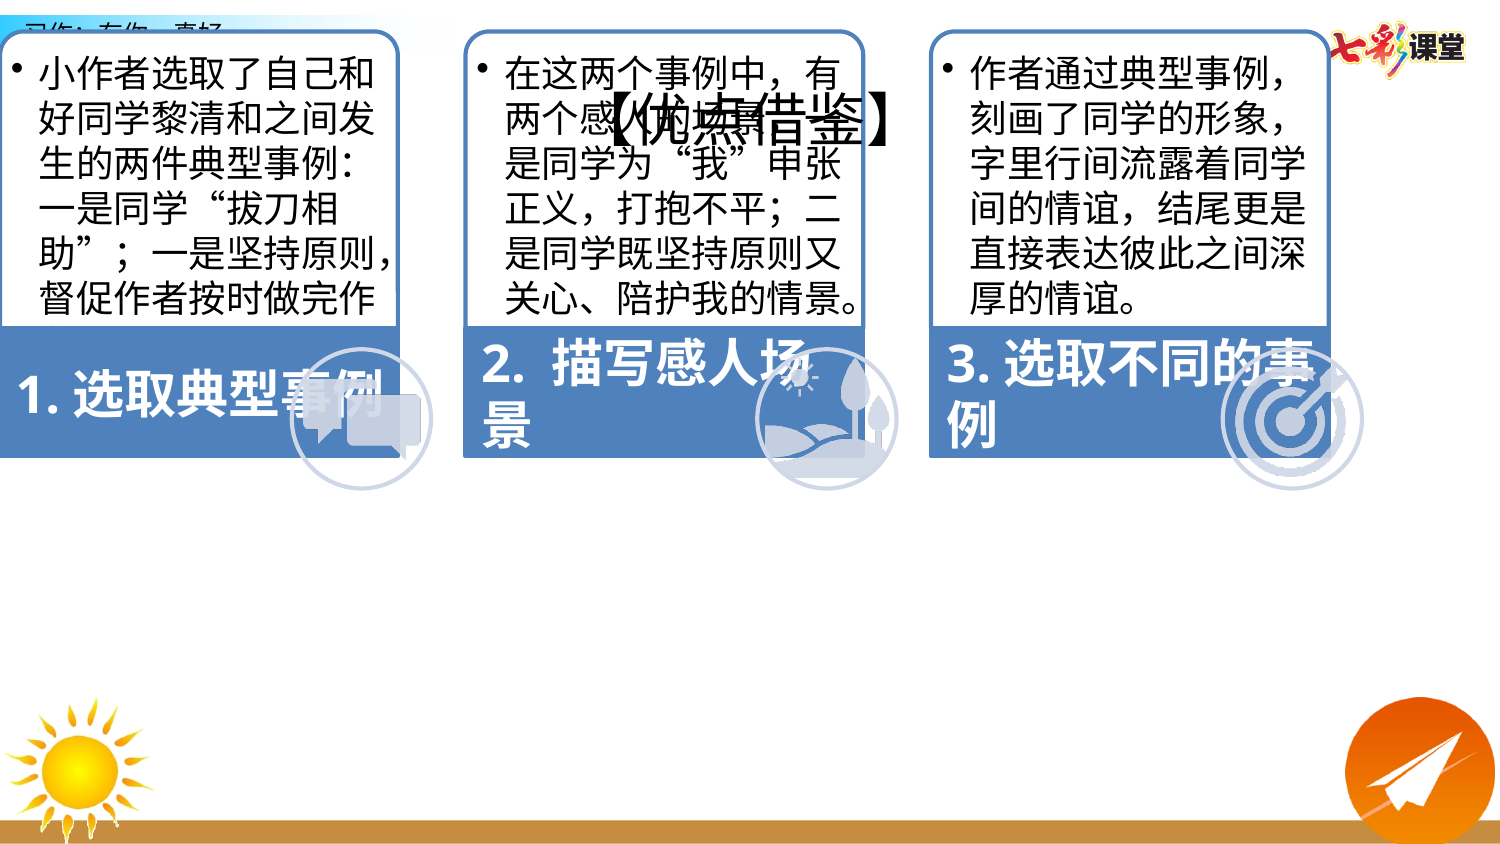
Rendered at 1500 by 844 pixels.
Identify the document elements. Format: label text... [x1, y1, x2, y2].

text_box 【优点借鉴】 [560, 76, 940, 161]
picture [5, 697, 155, 844]
picture [1316, 20, 1468, 80]
picture [1345, 697, 1495, 844]
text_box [68, 168, 1431, 689]
